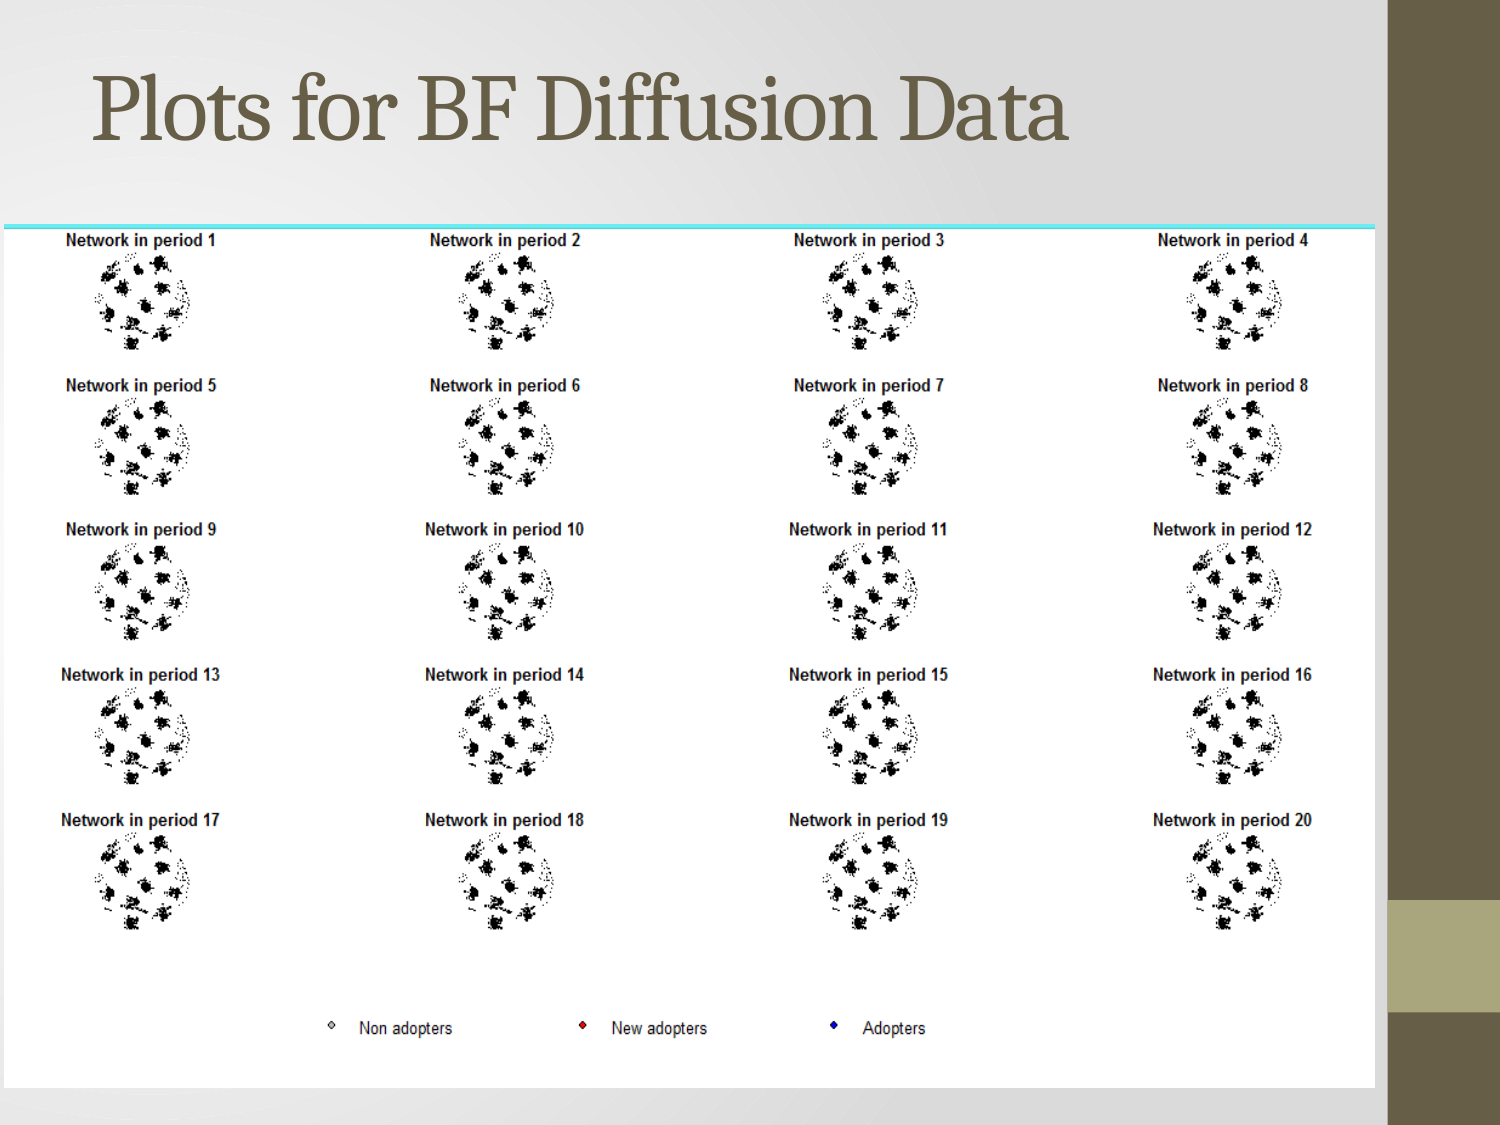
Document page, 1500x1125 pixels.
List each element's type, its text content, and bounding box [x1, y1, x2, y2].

title Plots for BF Diffusion Data [75, 24, 1325, 180]
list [3, 224, 1376, 1088]
